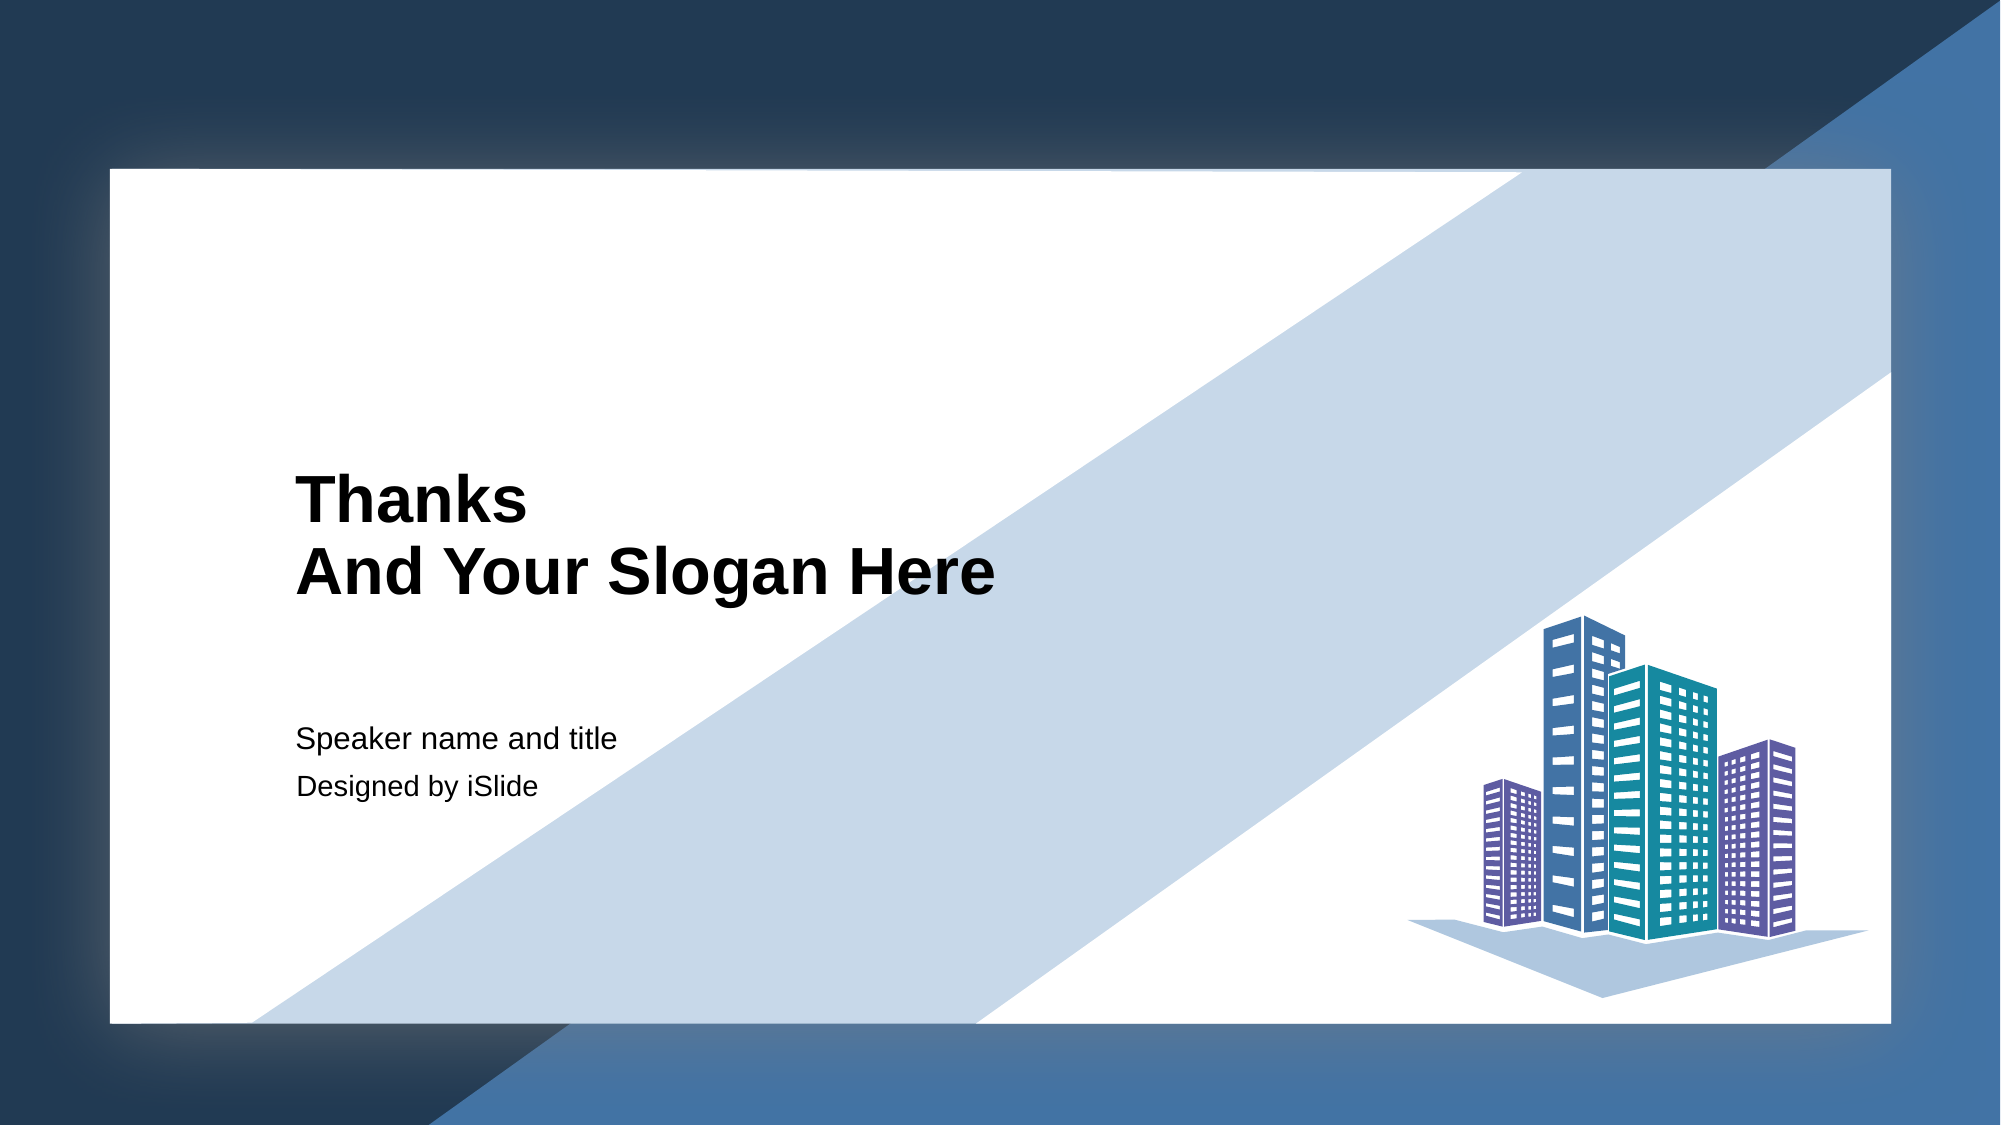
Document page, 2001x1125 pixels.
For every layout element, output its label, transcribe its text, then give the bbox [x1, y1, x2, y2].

list Designed by iSlide [281, 764, 1132, 815]
list Speaker name and title [280, 715, 1135, 764]
title Thanks And Your Slogan Here [280, 326, 1135, 617]
